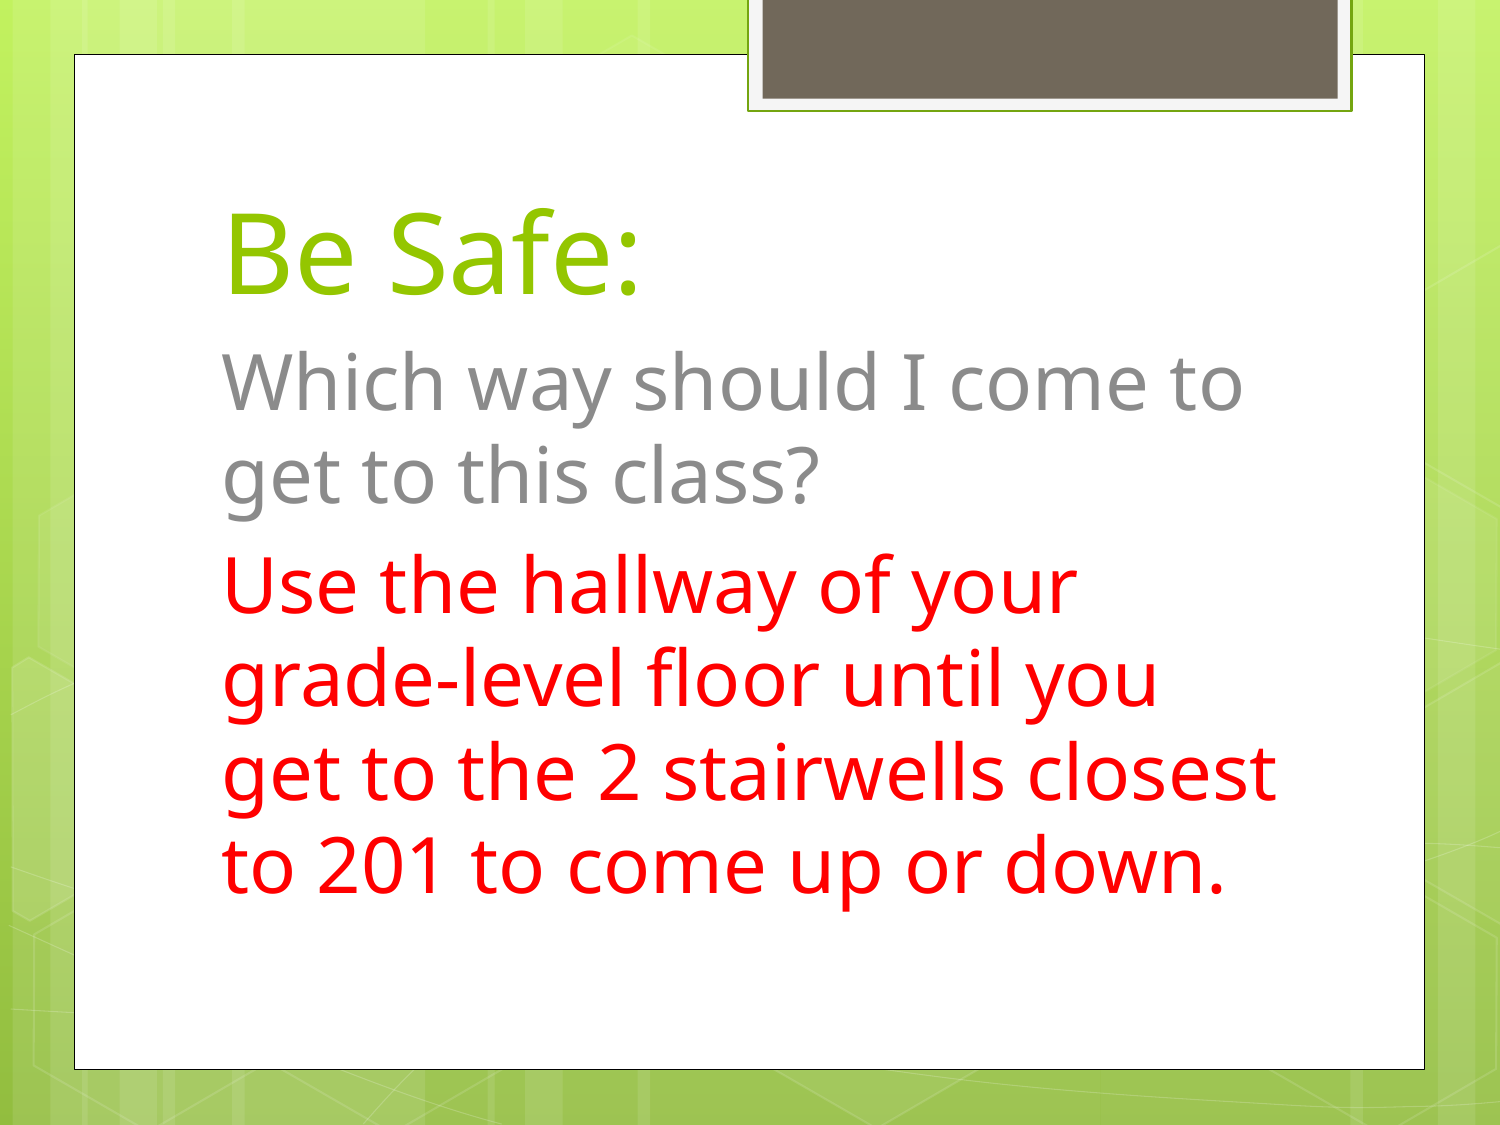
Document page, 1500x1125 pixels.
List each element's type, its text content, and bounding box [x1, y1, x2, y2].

title Be Safe: [206, 174, 1296, 324]
list Which way should I come to get to this class? Use the hallway of your grade-level floor until you get to the 2 stairwells closest to 201 to come up or down. [206, 324, 1296, 950]
